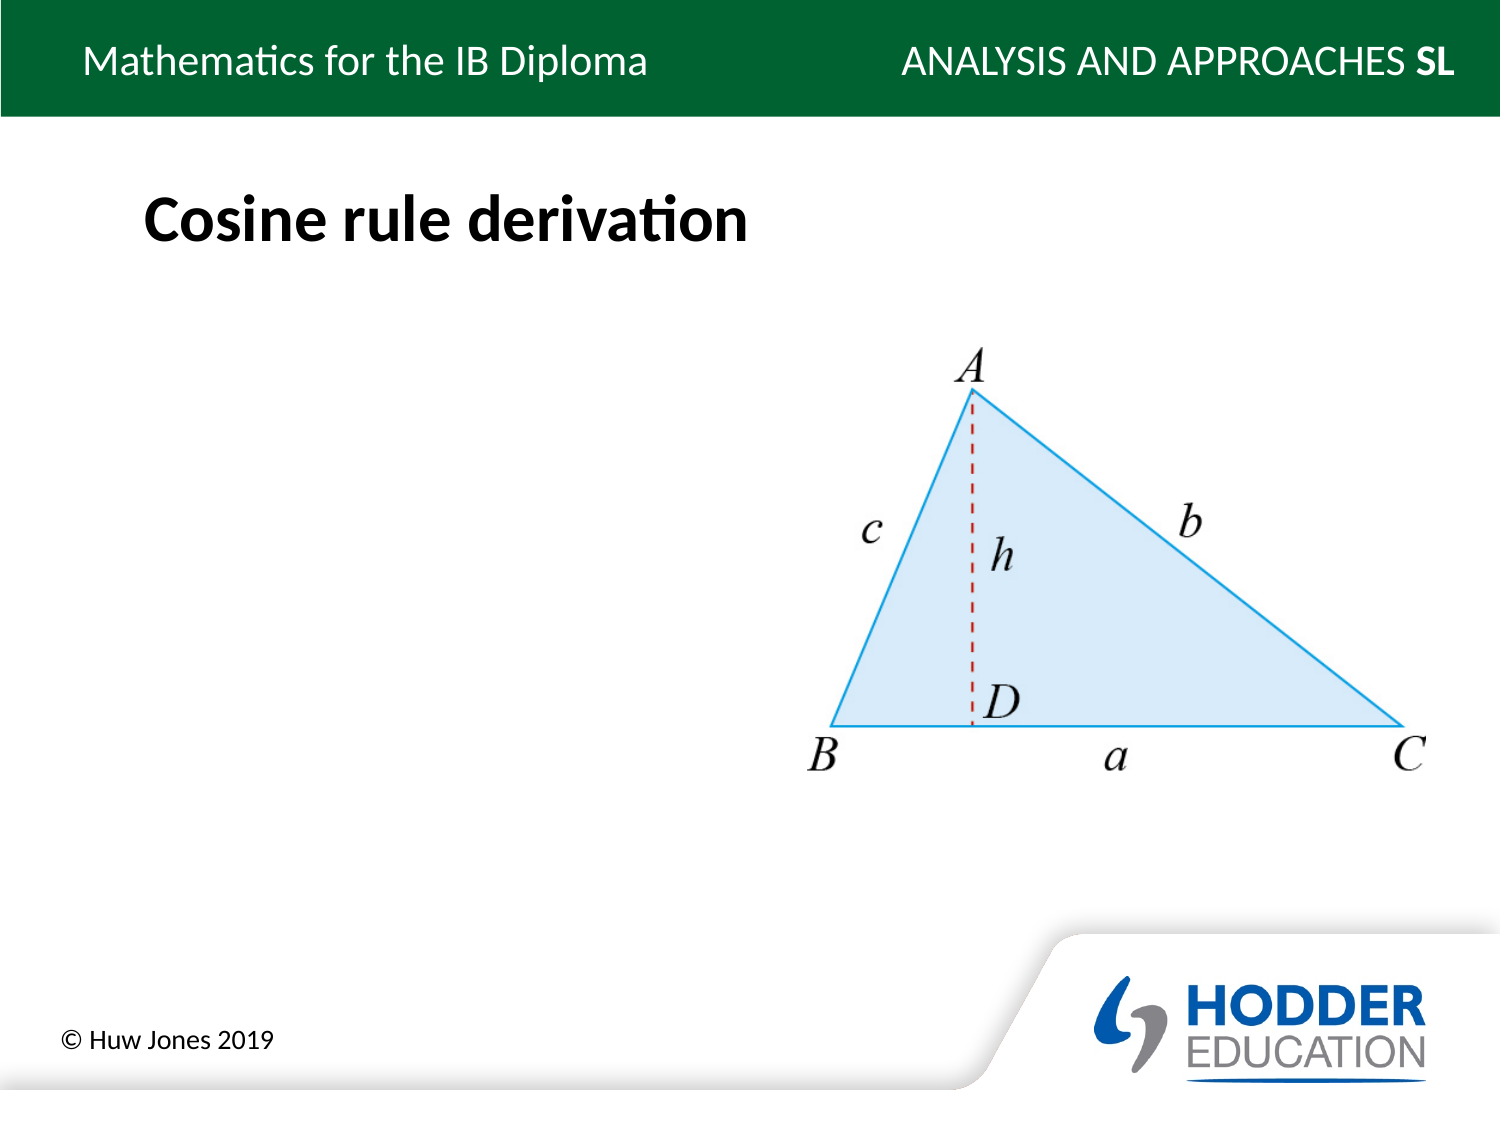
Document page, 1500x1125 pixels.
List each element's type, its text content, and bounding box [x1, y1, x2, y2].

picture [807, 340, 1426, 785]
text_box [0, 898, 1500, 1125]
text_box Mathematics for the IB Diploma ANALYSIS AND APPROACHES SL [0, 0, 1500, 118]
text_box Cosine rule derivation [144, 174, 1268, 255]
